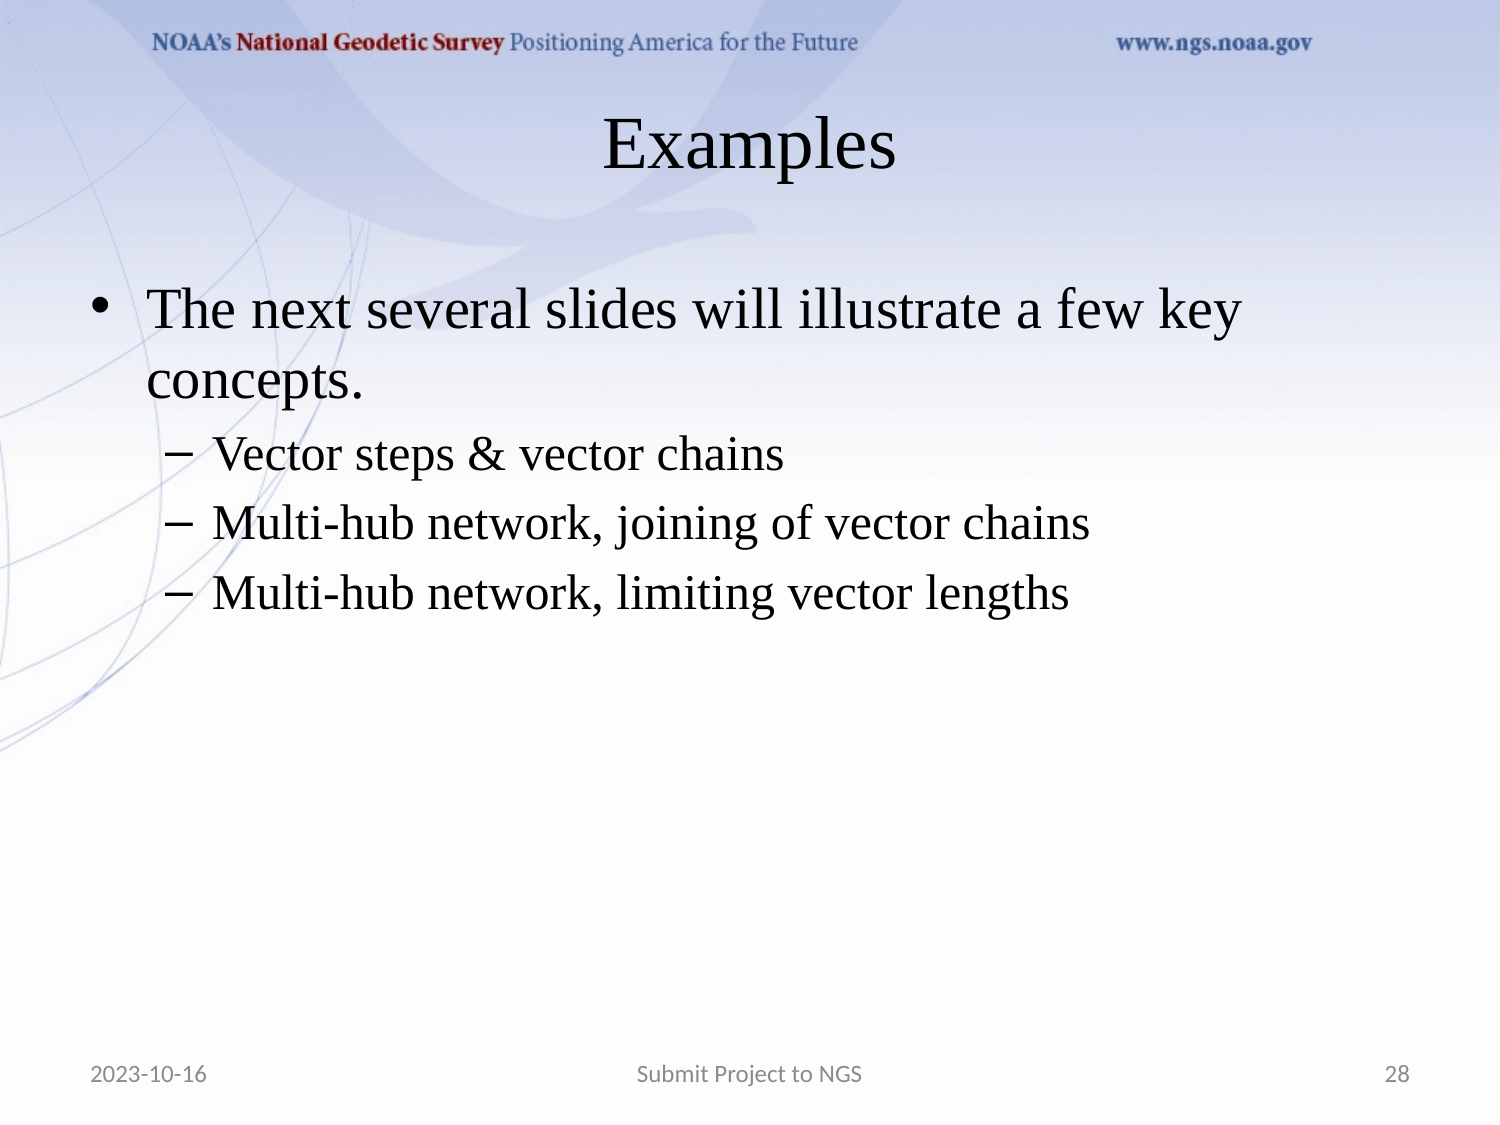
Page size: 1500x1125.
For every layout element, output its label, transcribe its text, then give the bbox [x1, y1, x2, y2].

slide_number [75, 1042, 425, 1103]
footer Submit Project to NGS [512, 1042, 988, 1103]
text_box The next several slides will illustrate a few key concepts. Vector steps & vector chains Multi-hub network, joining of vector chains Multi-hub network, limiting vector lengths [74, 262, 1425, 1005]
slide_number 28 [1074, 1042, 1425, 1103]
text_box Examples [74, 45, 1425, 233]
picture [0, 0, 1500, 1125]
